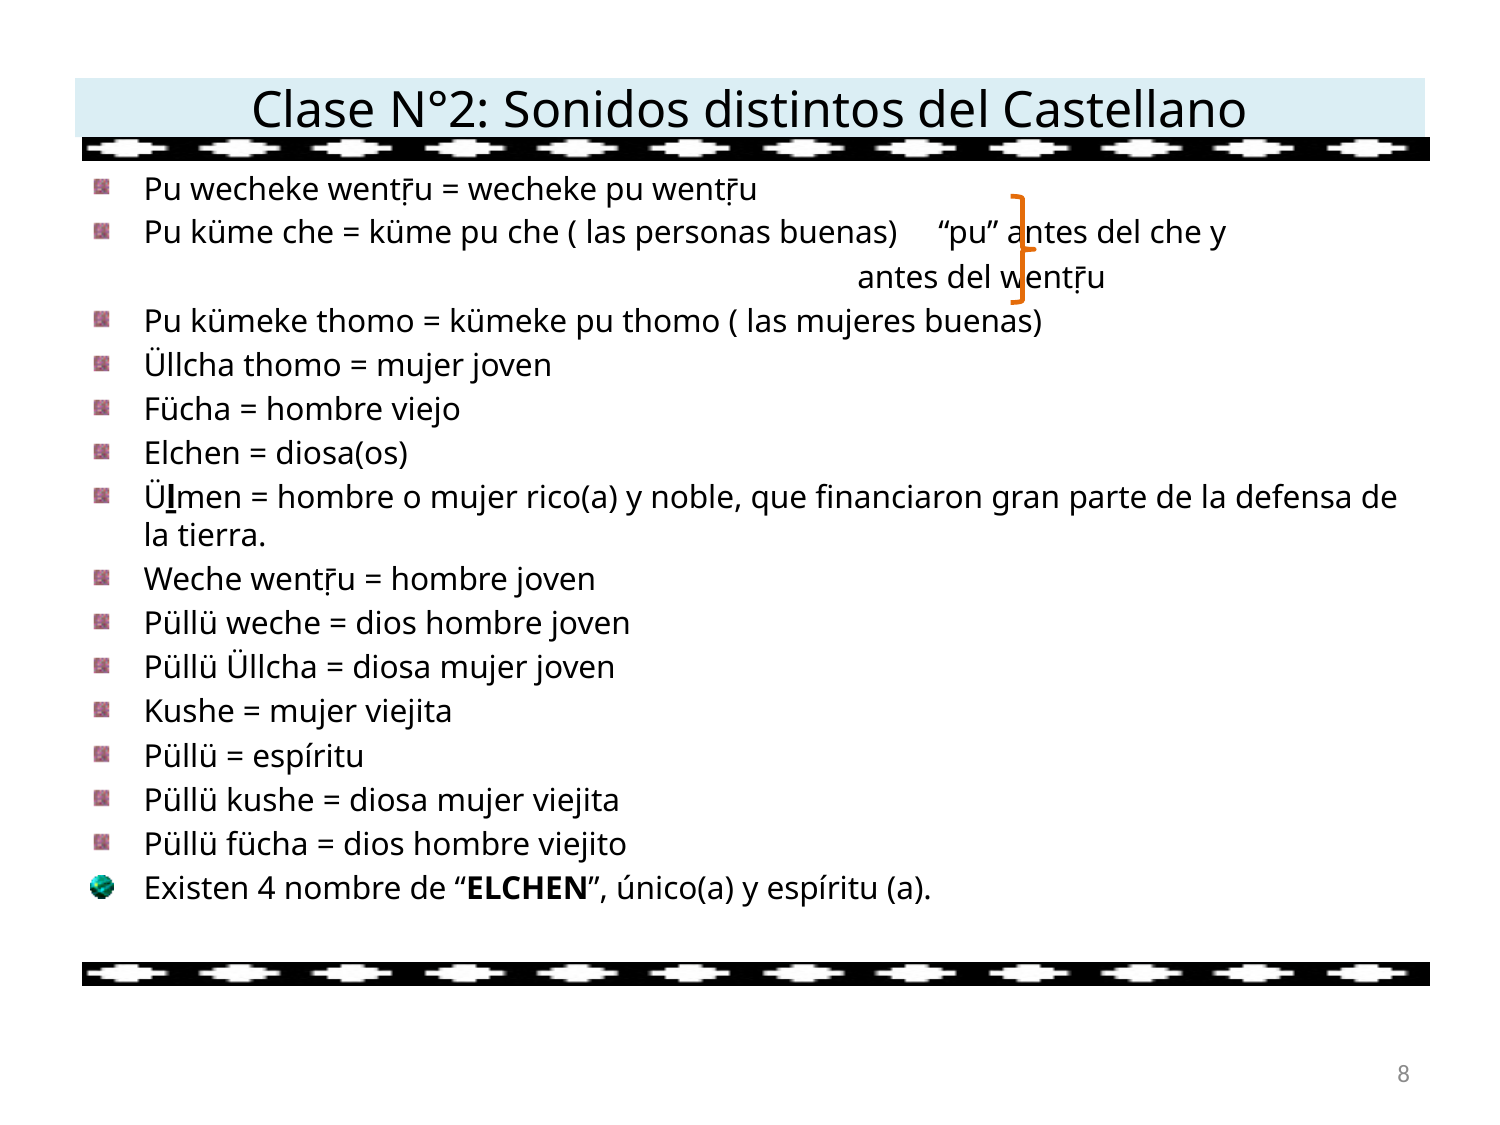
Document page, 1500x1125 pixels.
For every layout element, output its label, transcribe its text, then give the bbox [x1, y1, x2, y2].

list Pu wecheke wentṝu = wecheke pu wentṝu Pu küme che = küme pu che ( las personas buenas) “pu” antes del che y antes del wentṝu Pu kümeke thomo = kümeke pu thomo ( las mujeres buenas) Üllcha thomo = mujer joven Fücha = hombre viejo Elchen = diosa(os) Üḻmen = hombre o mujer rico(a) y noble, que financiaron gran parte de la defensa de la tierra. Weche wentṝu = hombre joven Püllü weche = dios hombre joven Püllü Üllcha = diosa mujer joven Kushe = mujer viejita Püllü = espíritu Püllü kushe = diosa mujer viejita Püllü fücha = dios hombre viejito Existen 4 nombre de “ELCHEN”, único(a) y espíritu (a). [75, 160, 1425, 1005]
picture [90, 875, 114, 899]
picture [90, 396, 114, 420]
title Clase N°2: Sonidos distintos del Castellano [75, 78, 1425, 138]
picture [82, 136, 1430, 162]
picture [90, 566, 114, 590]
picture [90, 786, 114, 811]
picture [90, 610, 114, 634]
slide_number 8 [1074, 1042, 1425, 1103]
picture [82, 962, 1430, 986]
picture [90, 654, 114, 678]
picture [90, 484, 114, 508]
picture [90, 175, 114, 199]
text_box [1010, 195, 1035, 304]
picture [90, 698, 114, 722]
picture [90, 742, 114, 767]
picture [90, 307, 114, 332]
picture [90, 352, 114, 376]
picture [90, 440, 114, 464]
picture [90, 219, 114, 244]
picture [90, 830, 114, 855]
